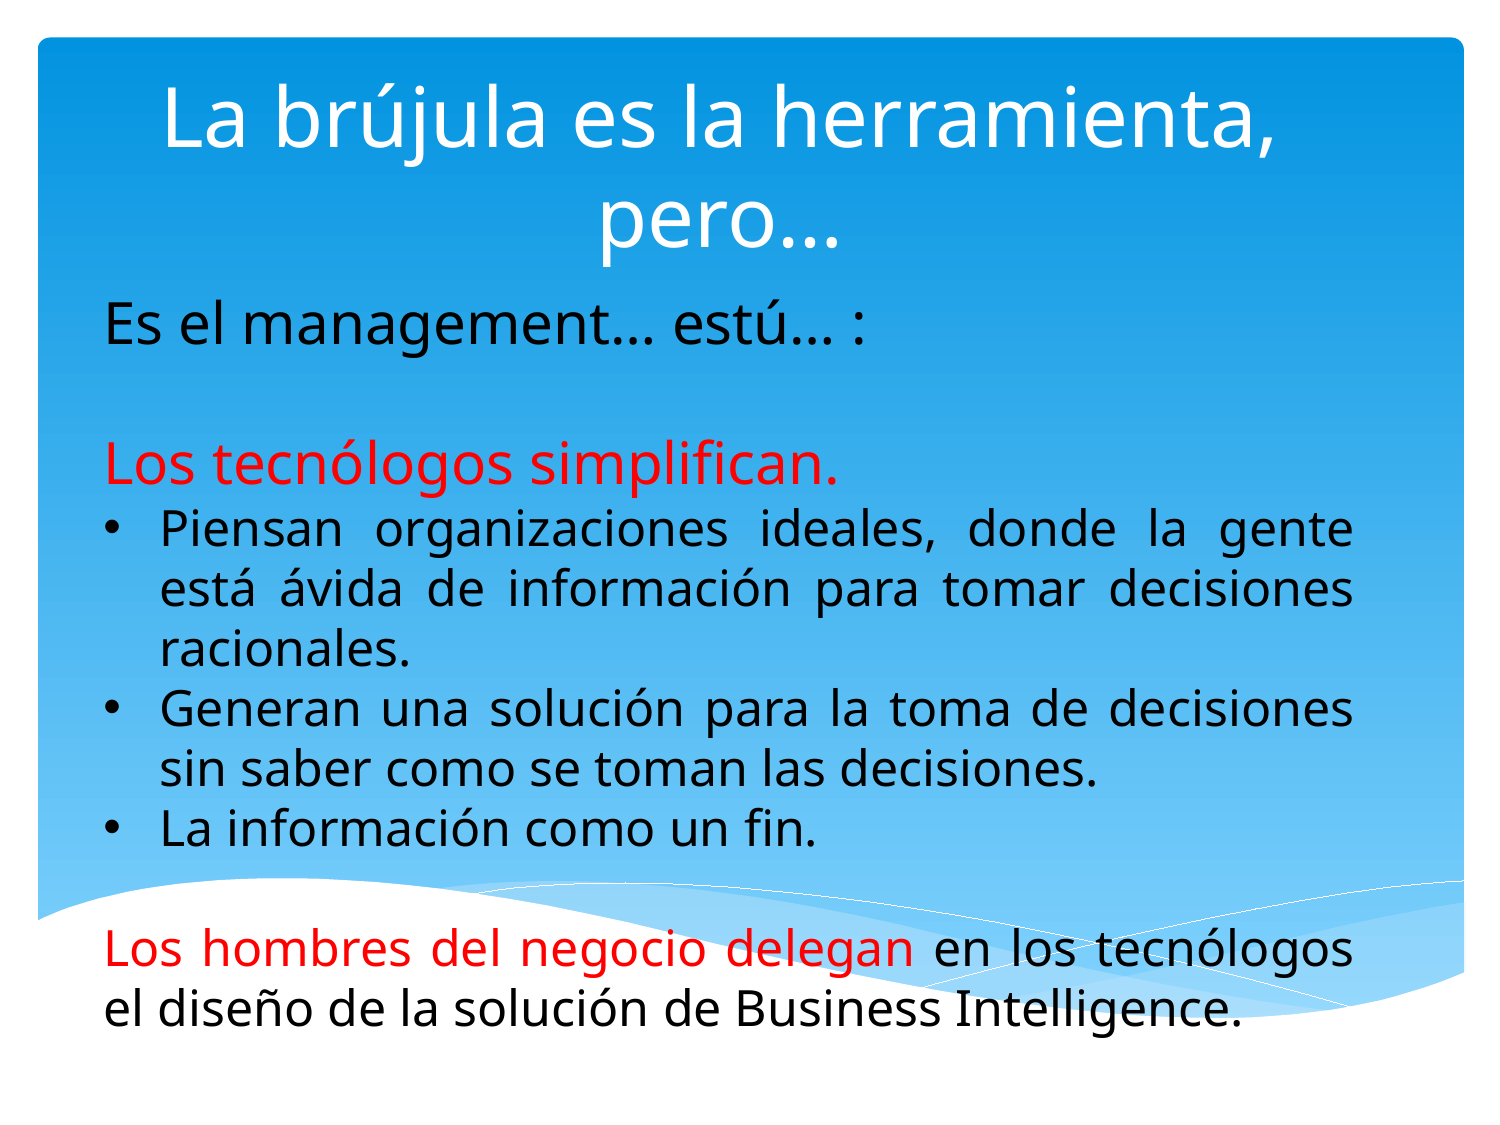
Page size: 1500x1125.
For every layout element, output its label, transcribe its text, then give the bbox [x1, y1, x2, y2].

text_box Es el management… estú… : Los tecnólogos simplifican. Piensan organizaciones ideales, donde la gente está ávida de información para tomar decisiones racionales. Generan una solución para la toma de decisiones sin saber como se toman las decisiones. La información como un fin. Los hombres del negocio delegan en los tecnólogos el diseño de la solución de Business Intelligence. [88, 278, 1371, 1104]
title La brújula es la herramienta, pero… [53, 30, 1388, 273]
